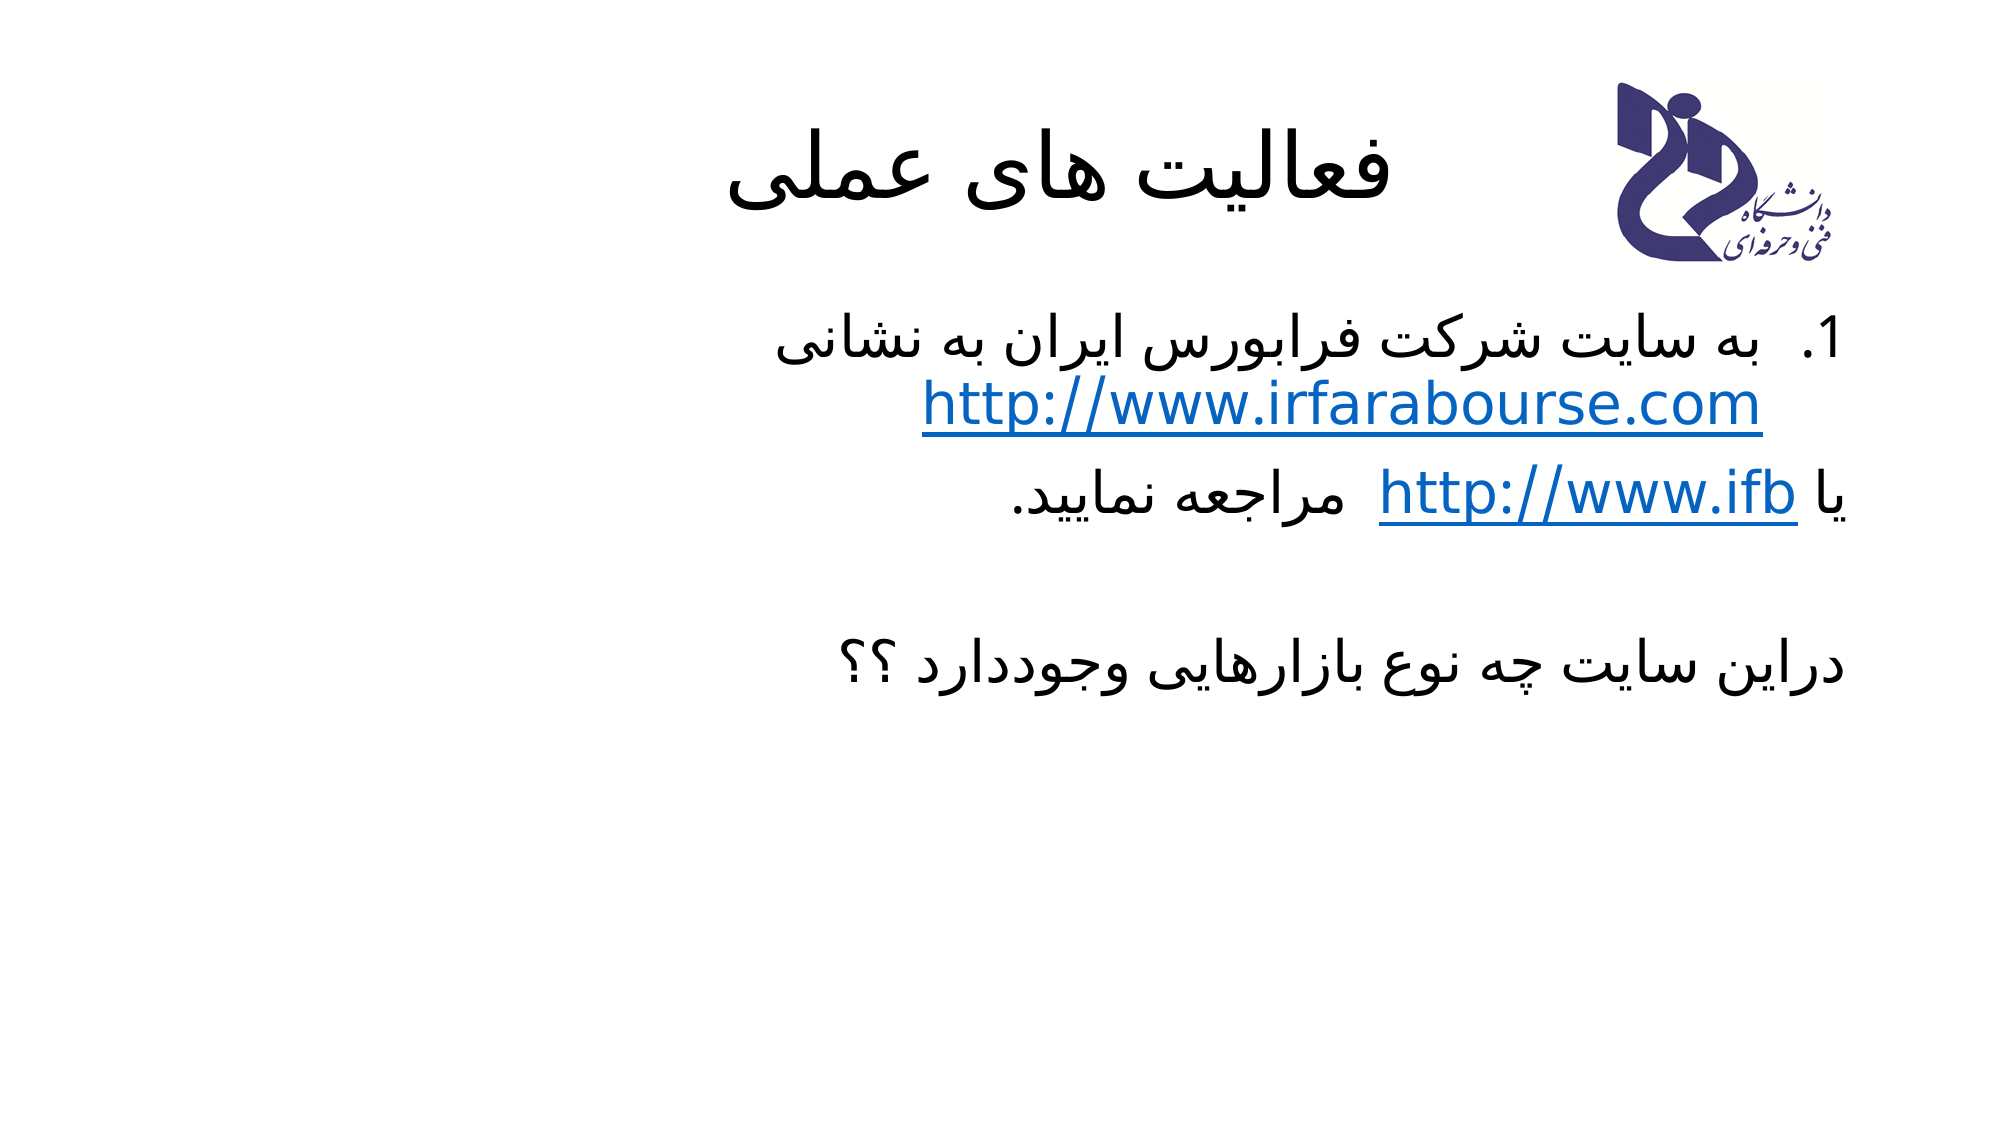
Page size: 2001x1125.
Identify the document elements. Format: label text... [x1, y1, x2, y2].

title فعالیت های عملی [137, 59, 1863, 278]
list به سایت شرکت فرابورس ایران به نشانی http://www.irfarabourse.com یا http://www.ifb مراجعه نمایید. دراین سایت چه نوع بازارهایی وجوددارد ؟؟ [137, 299, 1863, 1014]
picture [1581, 69, 1863, 278]
